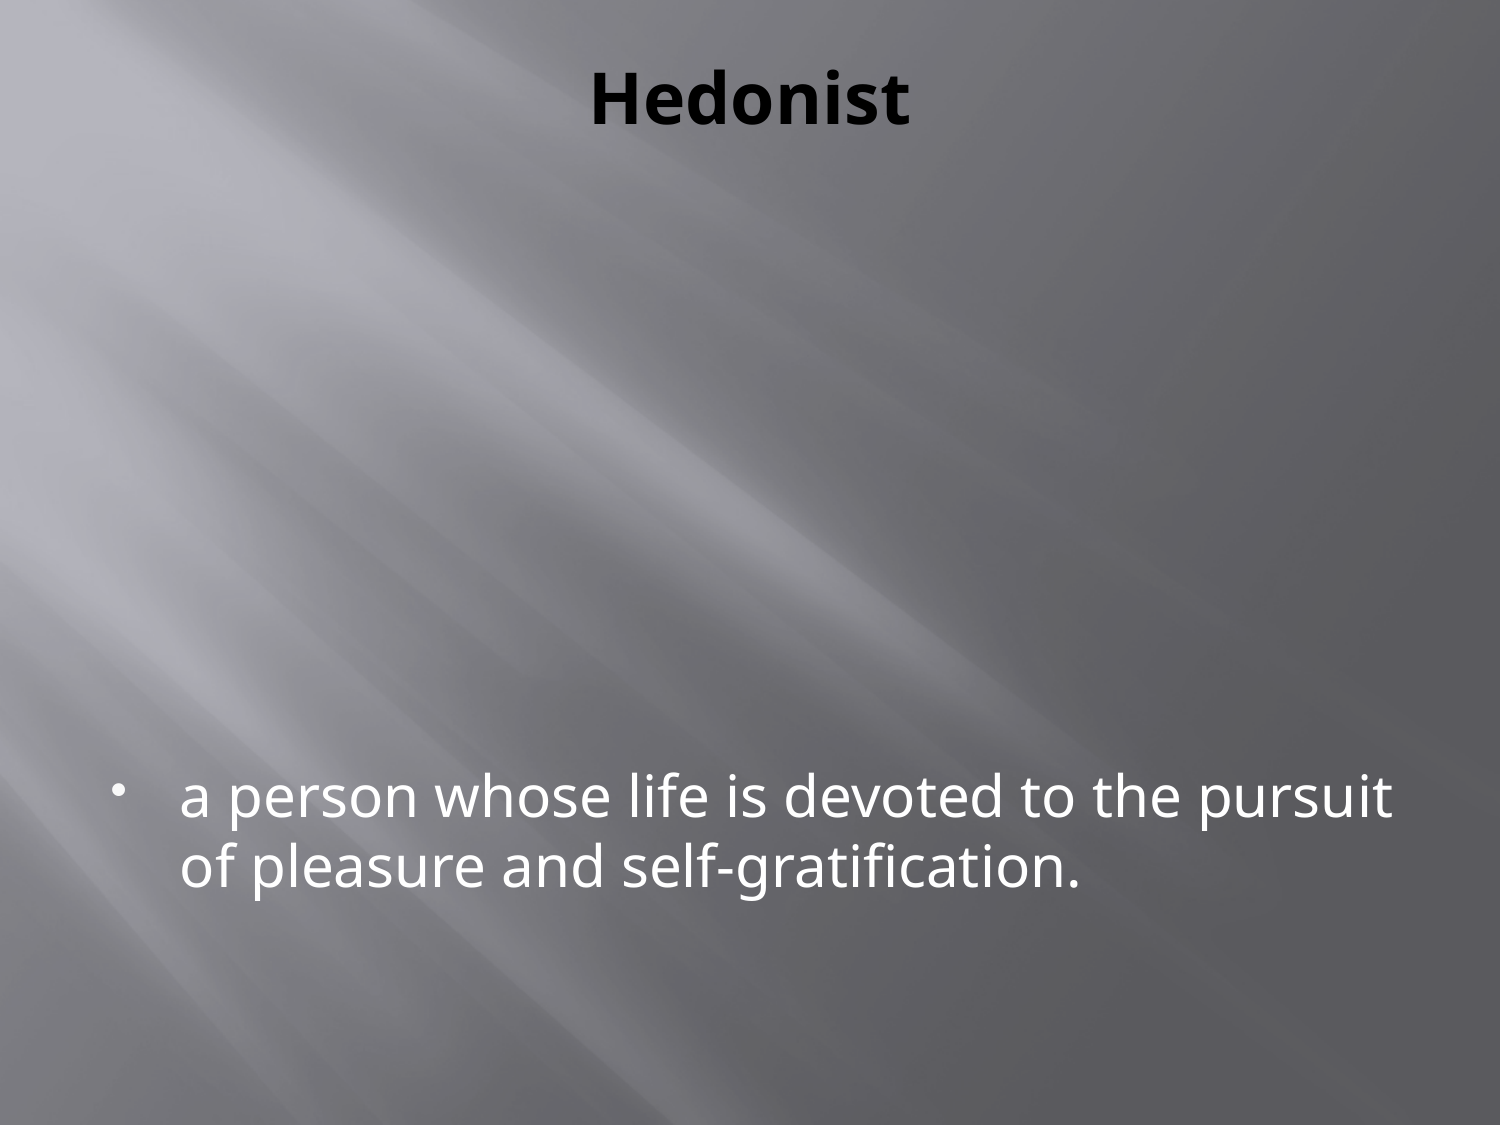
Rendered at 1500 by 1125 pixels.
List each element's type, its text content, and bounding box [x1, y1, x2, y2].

title Hedonist [75, 45, 1425, 233]
list a person whose life is devoted to the pursuit of pleasure and self-gratification. [75, 262, 1425, 1035]
